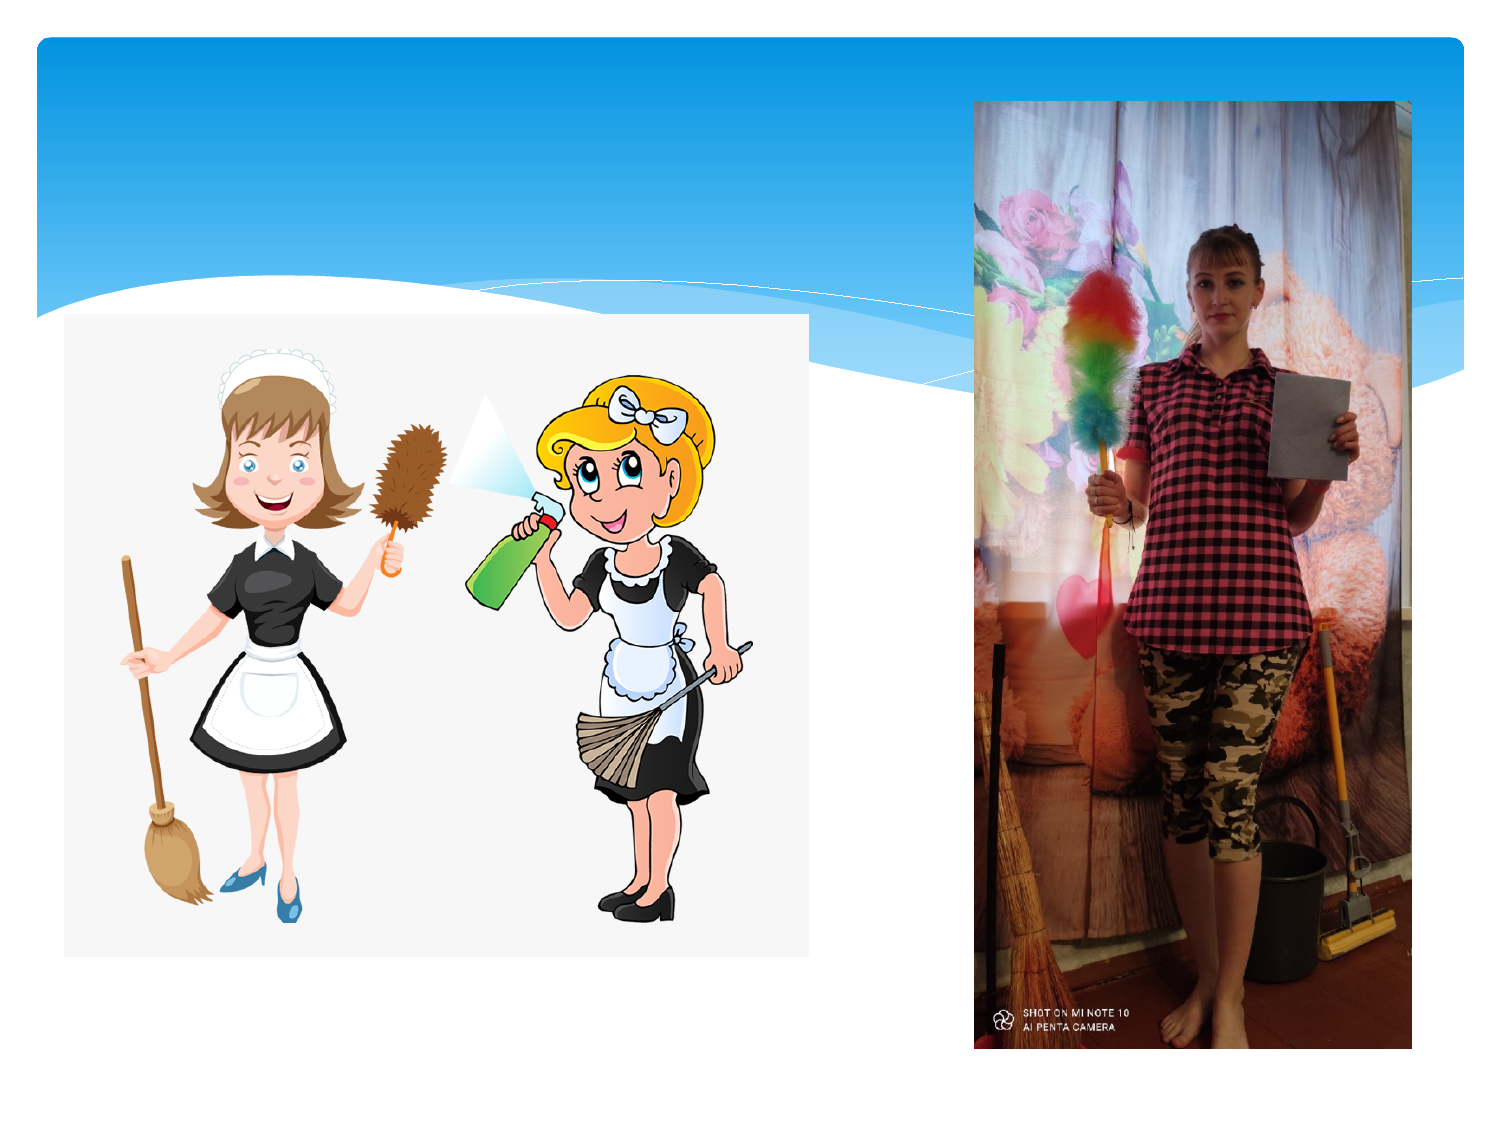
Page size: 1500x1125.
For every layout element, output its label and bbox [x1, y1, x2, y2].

picture [974, 101, 1412, 1049]
list [64, 314, 810, 957]
